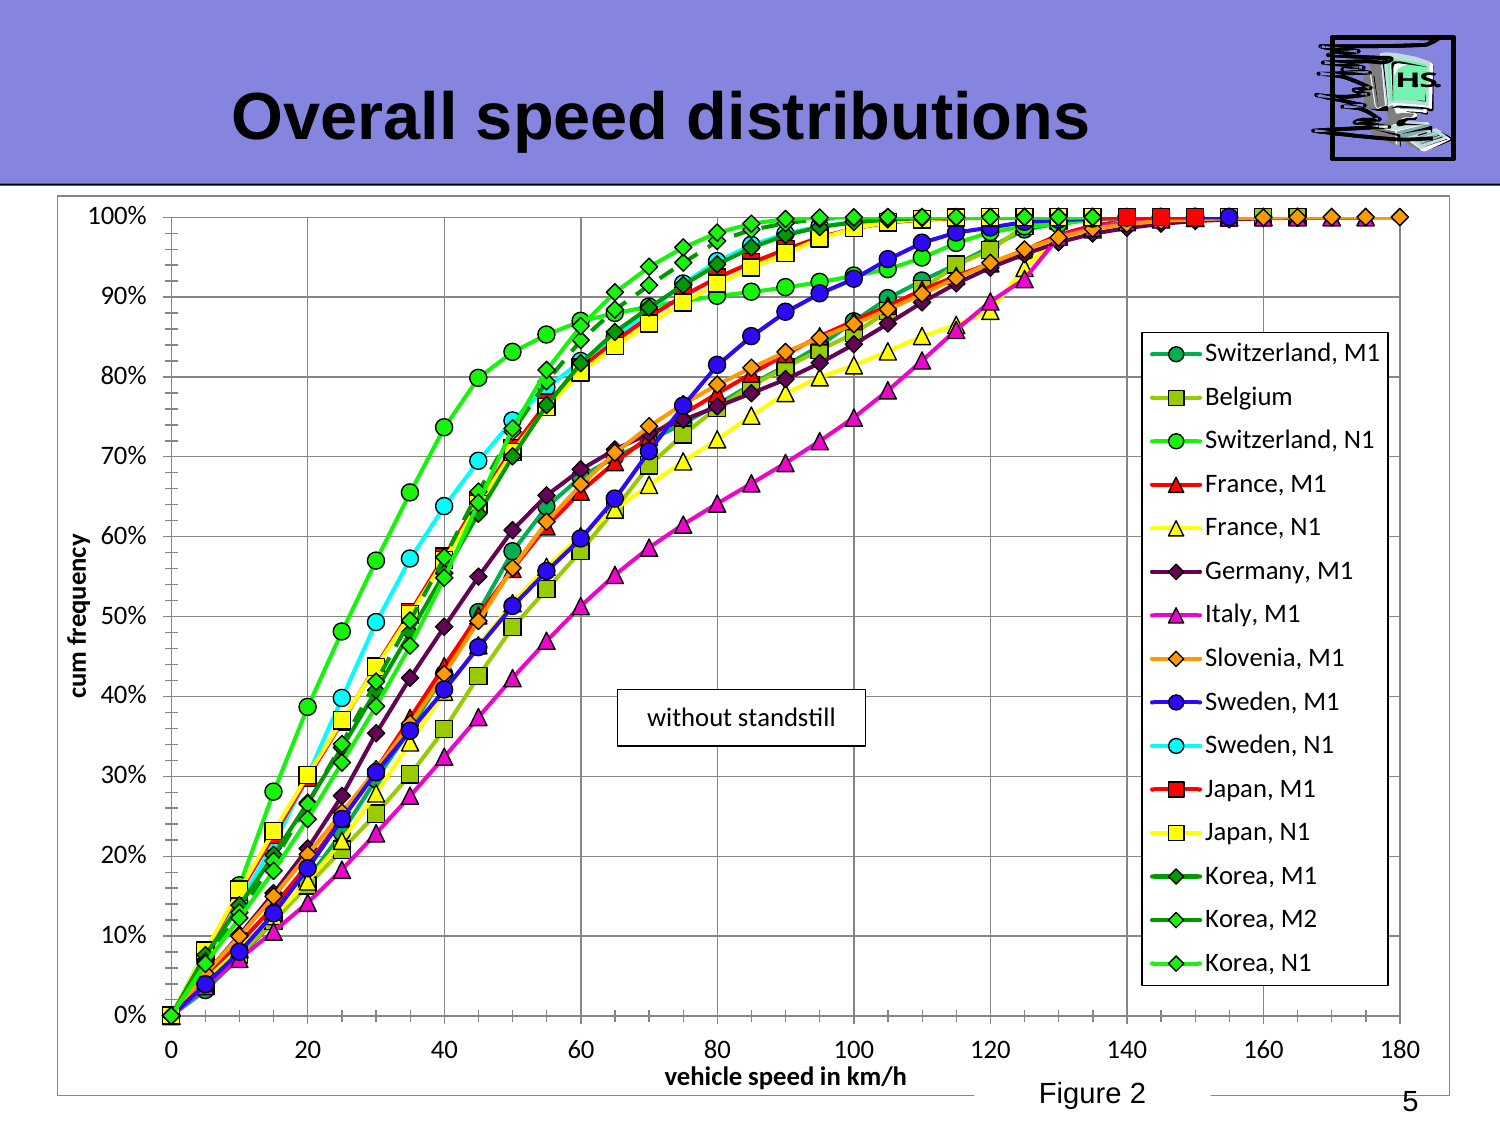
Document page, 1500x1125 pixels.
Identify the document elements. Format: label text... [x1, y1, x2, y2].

text_box [187, 162, 1288, 193]
picture [56, 195, 1451, 1097]
text_box 5 [1387, 1104, 1450, 1125]
title Overall speed distributions [29, 50, 1294, 175]
text_box Figure 2 [974, 1106, 1211, 1117]
